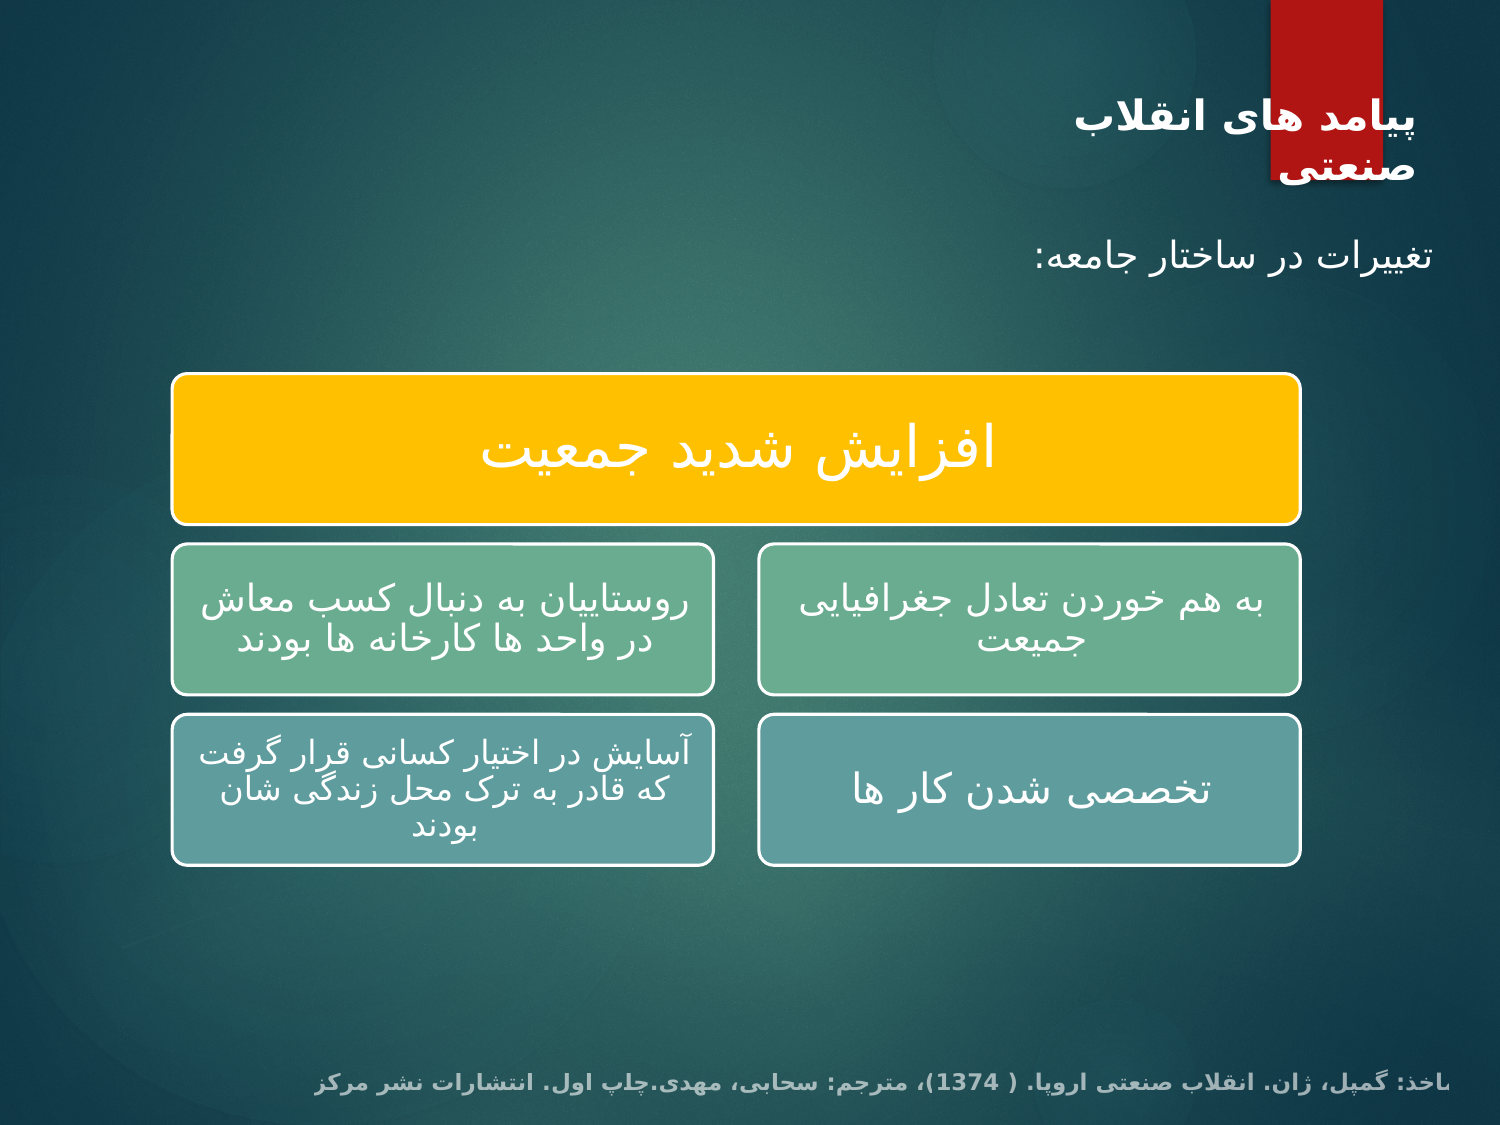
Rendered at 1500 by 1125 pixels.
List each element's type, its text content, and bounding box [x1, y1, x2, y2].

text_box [171, 373, 1301, 866]
text_box پیامد های انقلاب صنعتی [956, 81, 1432, 197]
footer ماخذ: گمپل، ژان. انقلاب صنعتی اروپا. ( 1374)، مترجم: سحابی، مهدی.چاپ اول. انتشارات نشر مرکز [297, 1042, 1484, 1103]
text_box تغییرات در ساختار جامعه: [1018, 223, 1449, 284]
